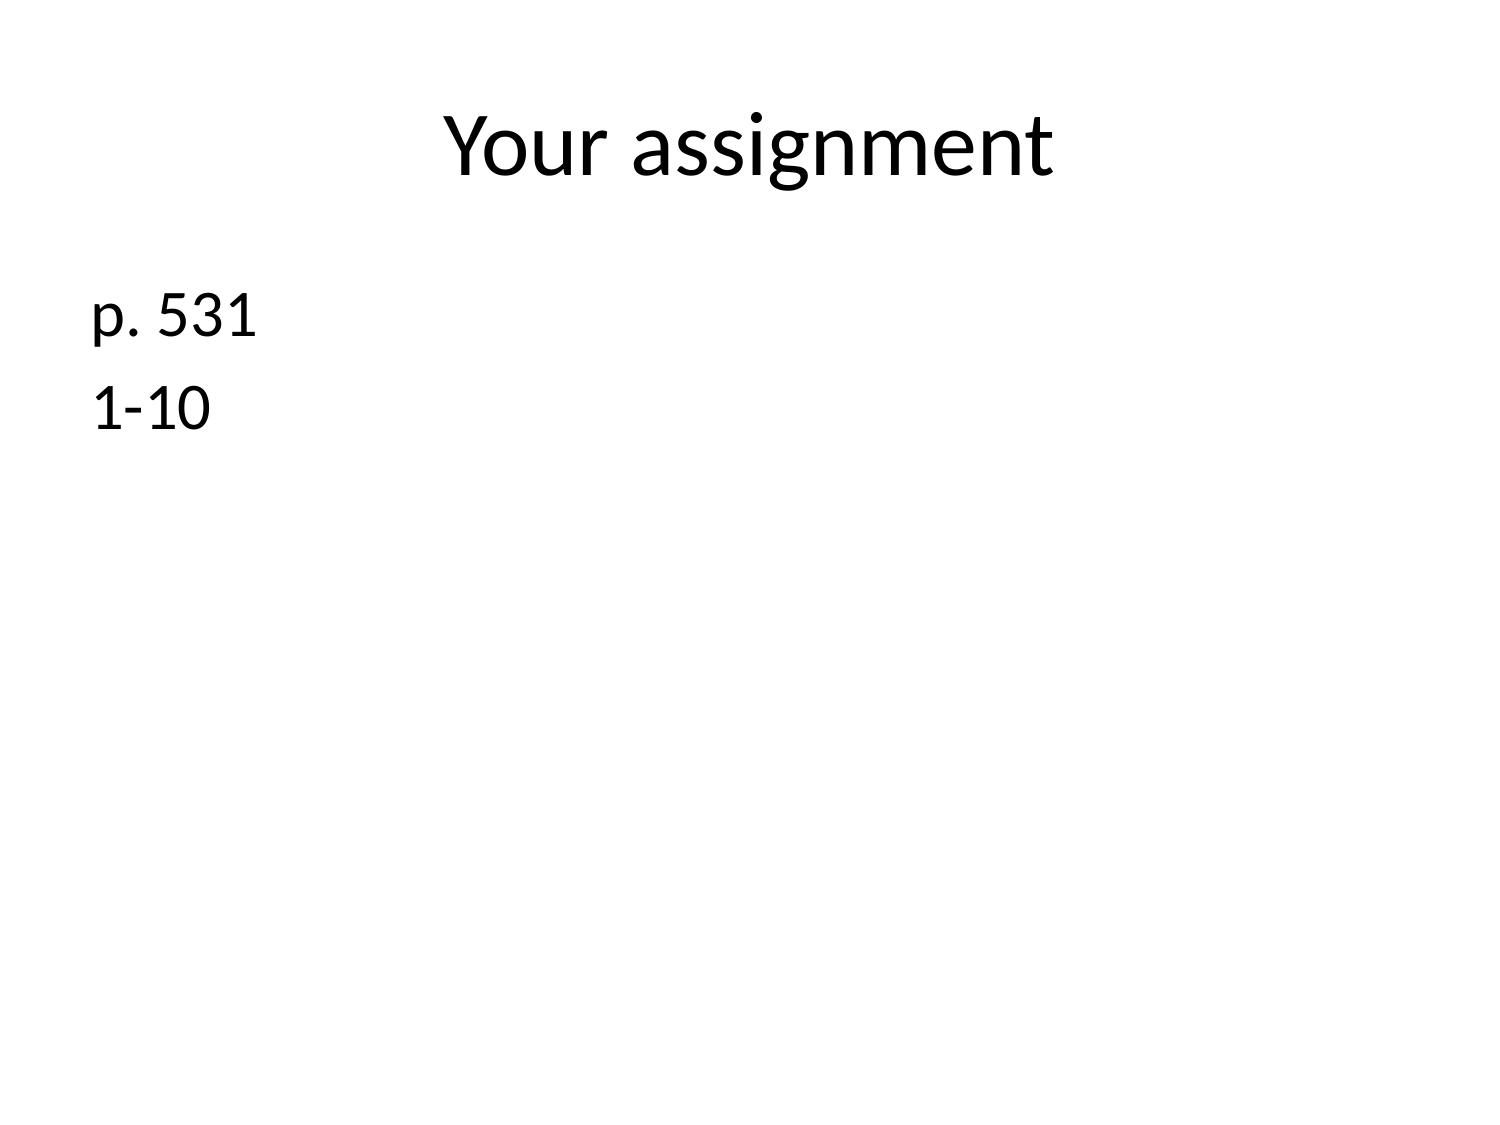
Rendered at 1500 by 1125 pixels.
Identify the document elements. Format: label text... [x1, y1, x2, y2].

title Your assignment [75, 45, 1425, 233]
list p. 531 1-10 [75, 262, 1425, 1005]
